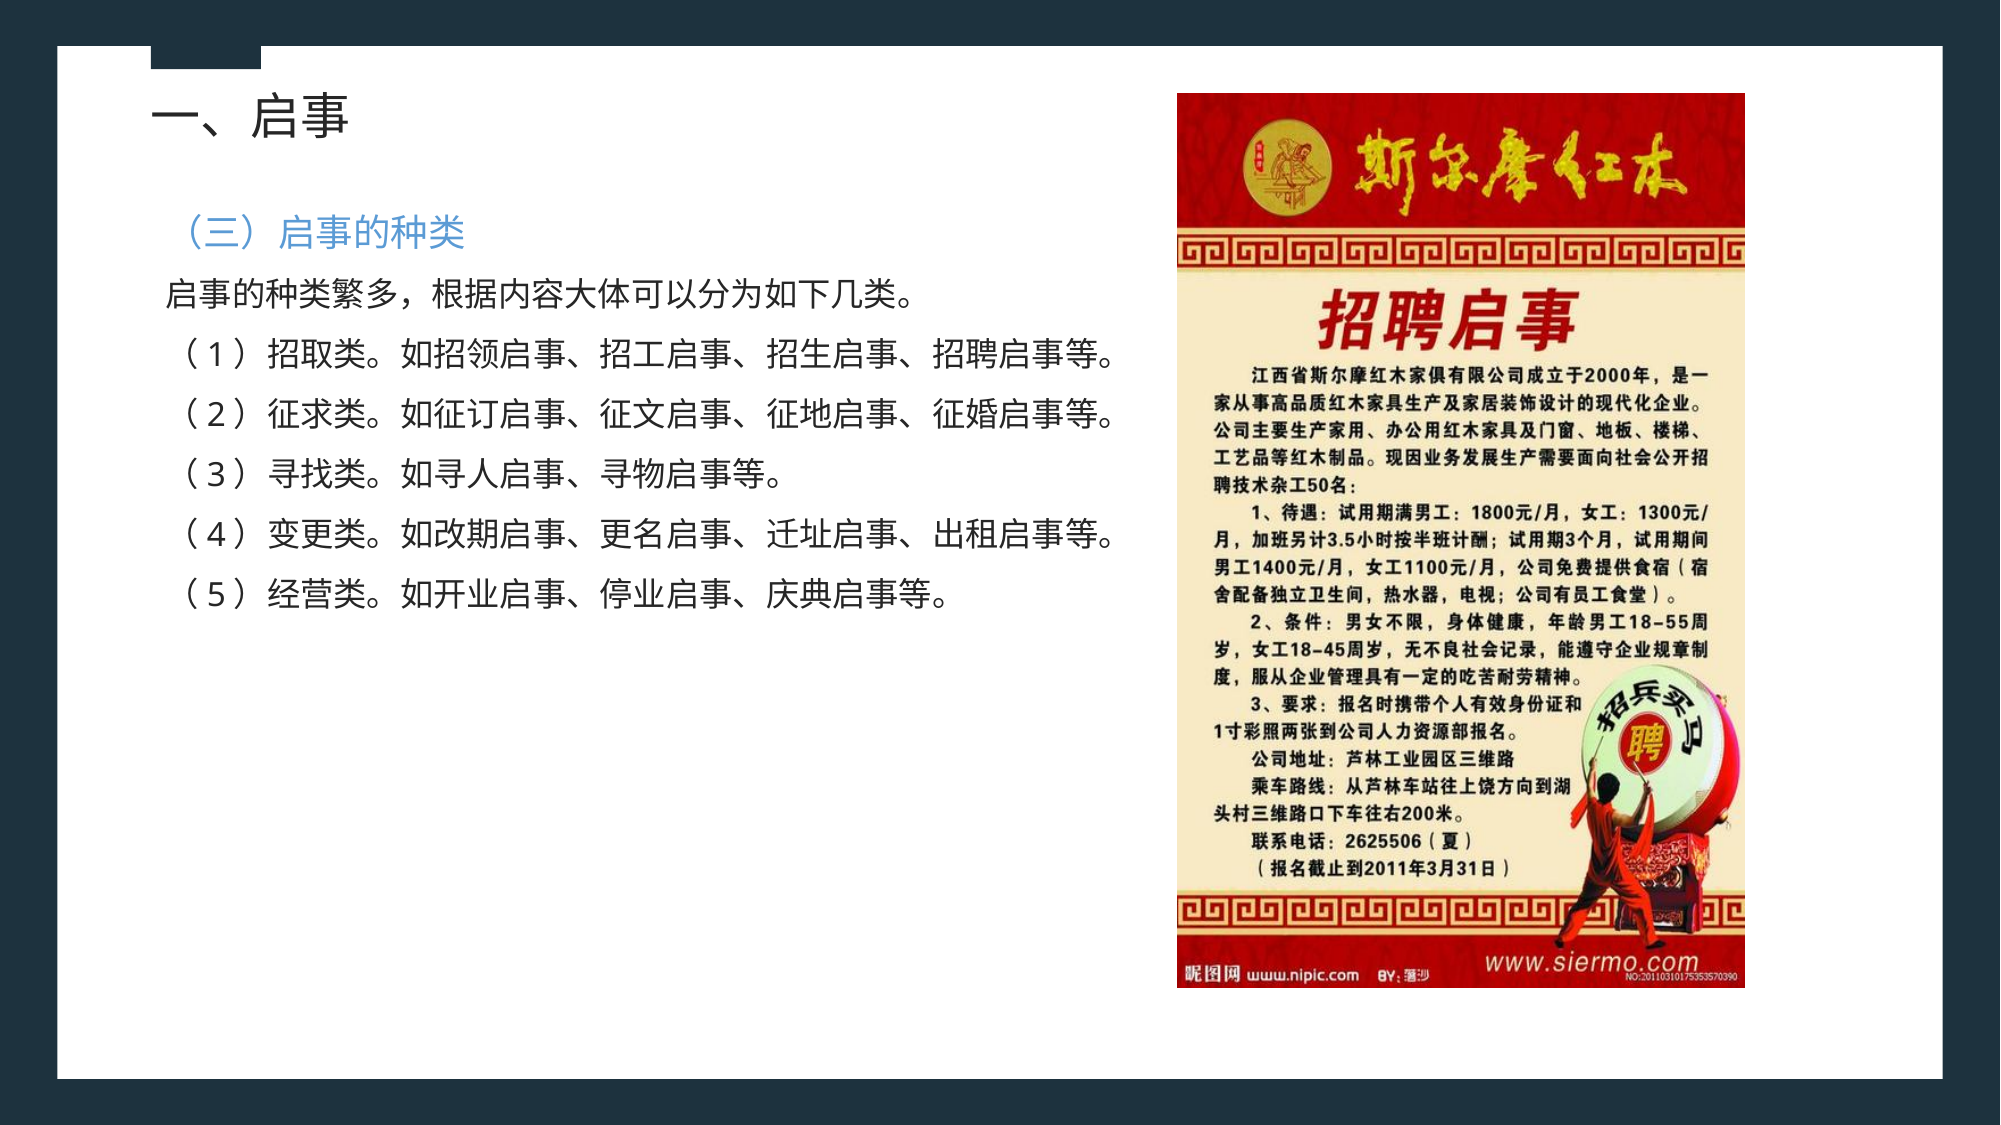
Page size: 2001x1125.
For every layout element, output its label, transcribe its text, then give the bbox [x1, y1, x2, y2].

text_box 一、启事 [150, 77, 622, 153]
text_box （三）启事的种类 启事的种类繁多，根据内容大体可以分为如下几类。 （1）招取类。如招领启事、招工启事、招生启事、招聘启事等。 （2）征求类。如征订启事、征文启事、征地启事、征婚启事等。 （3）寻找类。如寻人启事、寻物启事等。 （4）变更类。如改期启事、更名启事、迁址启事、出租启事等。 （5）经营类。如开业启事、停业启事、庆典启事等。 [150, 178, 1177, 621]
picture [1177, 93, 1745, 988]
